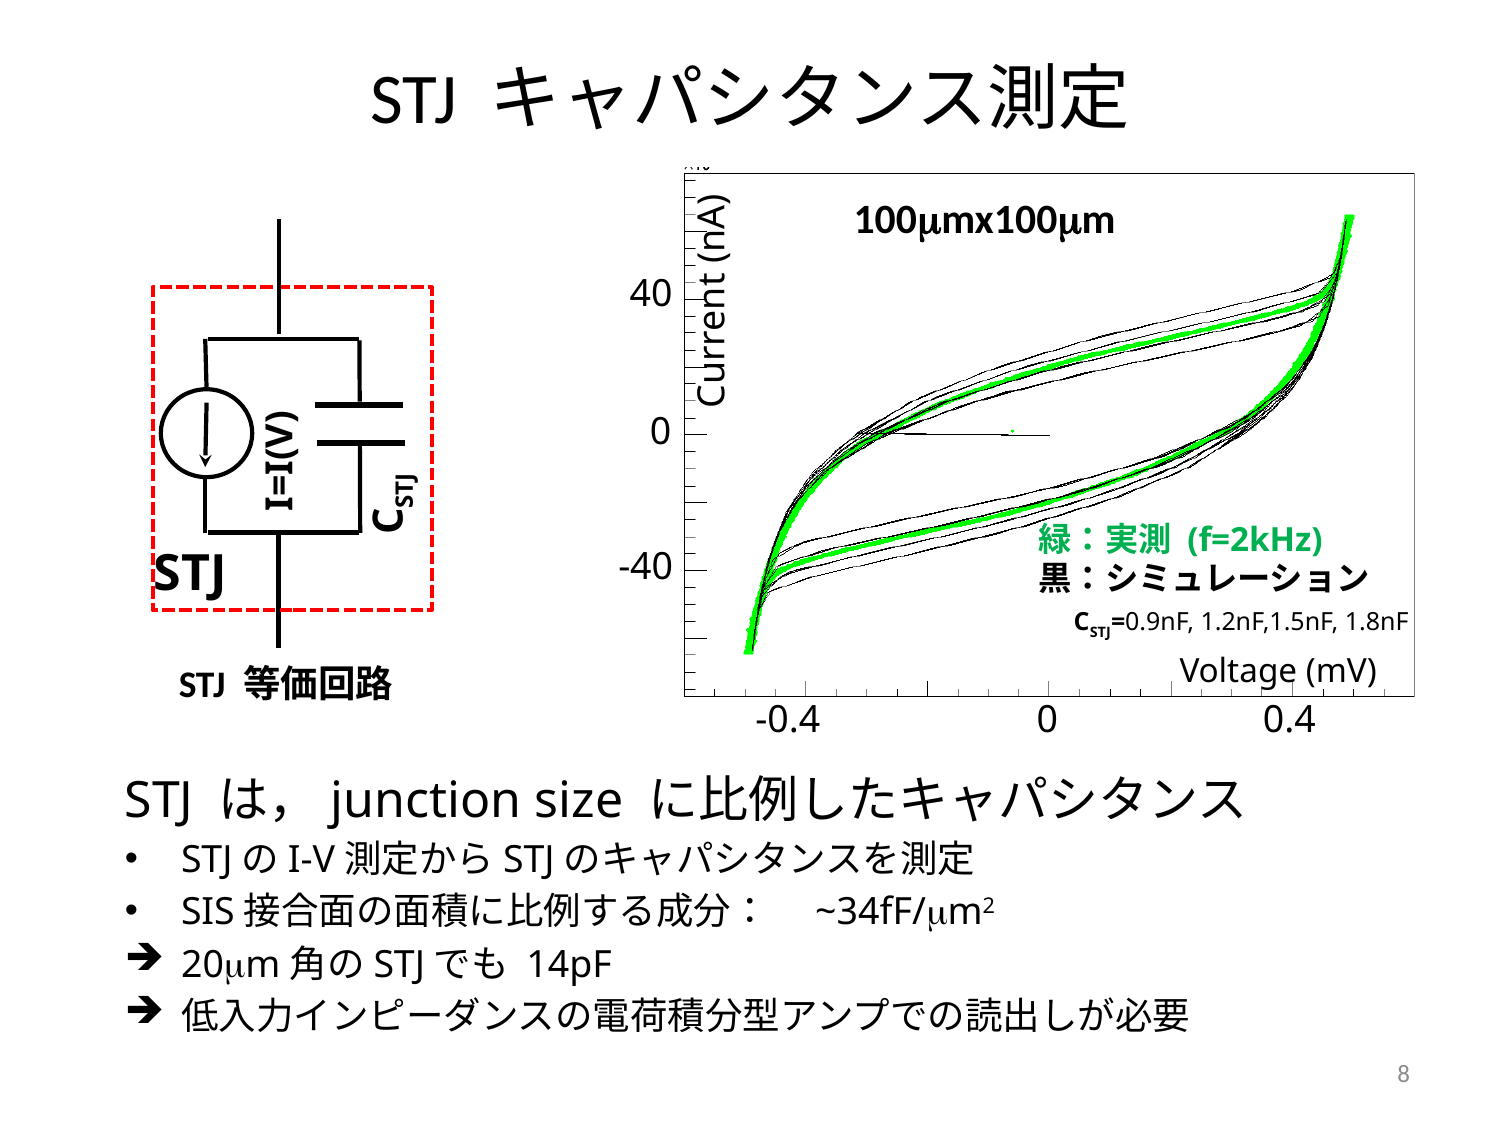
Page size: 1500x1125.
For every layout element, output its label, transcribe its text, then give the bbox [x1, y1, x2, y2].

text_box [130, 219, 433, 648]
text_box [603, 145, 1500, 749]
text_box STJ は，junction size に比例したキャパシタンス STJのI-V測定からSTJのキャパシタンスを測定 SIS接合面の面積に比例する成分： ~34fF/m2 20m角のSTJでも 14pF 低入力インピーダンスの電荷積分型アンプでの読出しが必要 [109, 759, 1353, 1065]
slide_number 8 [1074, 1042, 1425, 1103]
title STJ キャパシタンス測定 [75, 45, 1425, 146]
text_box STJ 等価回路 [163, 655, 424, 711]
